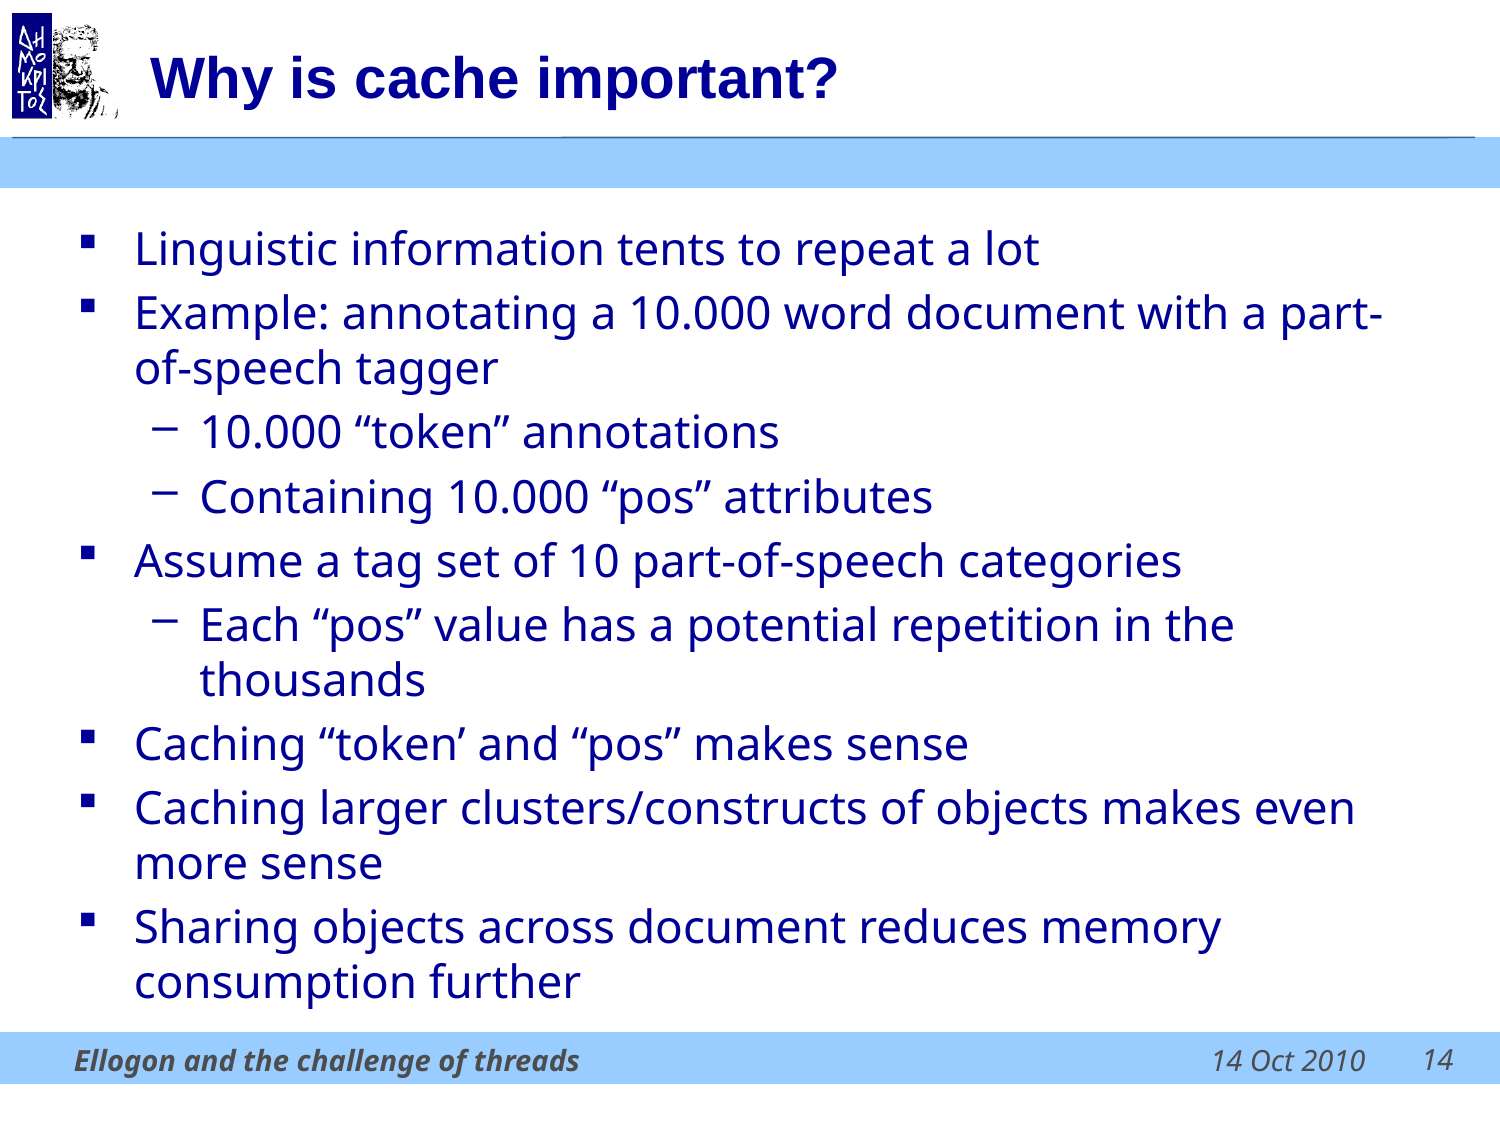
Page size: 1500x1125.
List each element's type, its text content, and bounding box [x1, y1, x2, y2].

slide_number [1190, 1034, 1381, 1086]
footer Ellogon and the challenge of threads [58, 1034, 1190, 1086]
title Why is cache important? [135, 12, 1476, 138]
slide_number 14 [1399, 1033, 1476, 1084]
picture [11, 13, 118, 120]
list Linguistic information tents to repeat a lot Example: annotating a 10.000 word document with a part-of-speech tagger 10.000 “token” annotations Containing 10.000 “pos” attributes Assume a tag set of 10 part-of-speech categories Each “pos” value has a potential repetition in the thousands Caching “token’ and “pos” makes sense Caching larger clusters/constructs of objects makes even more sense Sharing objects across document reduces memory consumption further [62, 212, 1438, 1001]
